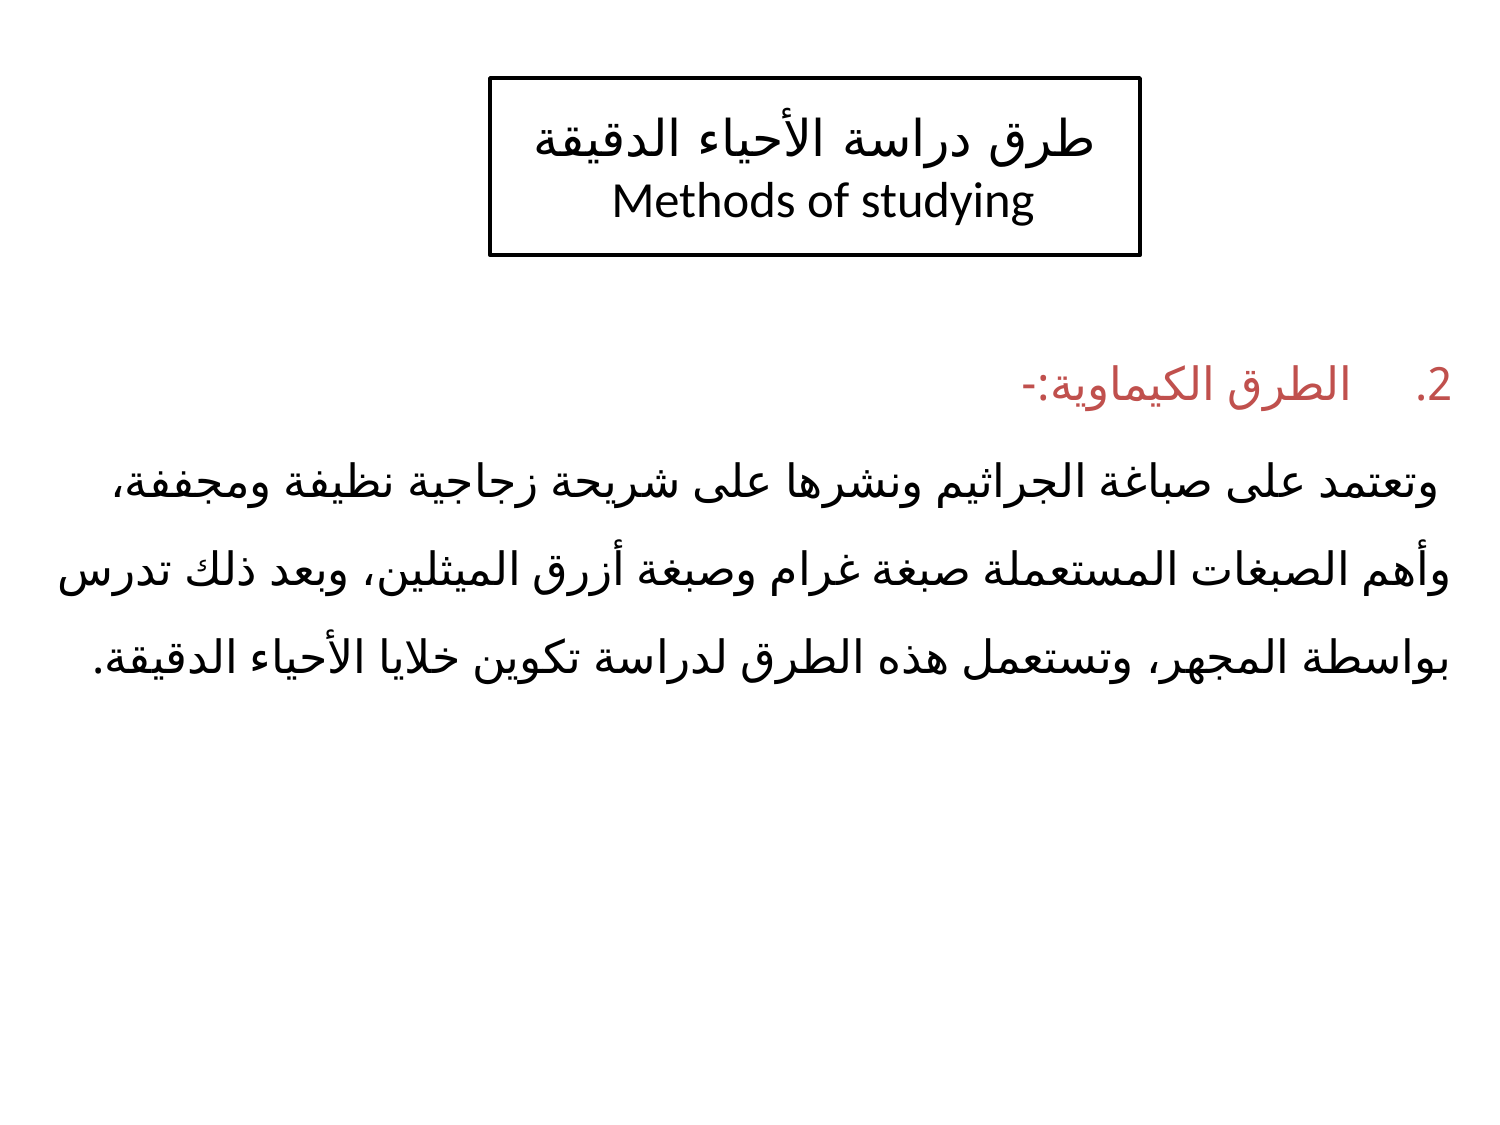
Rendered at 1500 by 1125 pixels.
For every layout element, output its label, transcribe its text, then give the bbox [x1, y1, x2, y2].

list الطرق الكيماوية:- وتعتمد على صباغة الجراثيم ونشرها على شريحة زجاجية نظيفة ومجففة، وأهم الصبغات المستعملة صبغة غرام وصبغة أزرق الميثلين، وبعد ذلك تدرس بواسطة المجهر، وتستعمل هذه الطرق لدراسة تكوين خلايا الأحياء الدقيقة. [17, 314, 1468, 586]
title طرق دراسة الأحياء الدقيقة Methods of studying [488, 76, 1142, 257]
